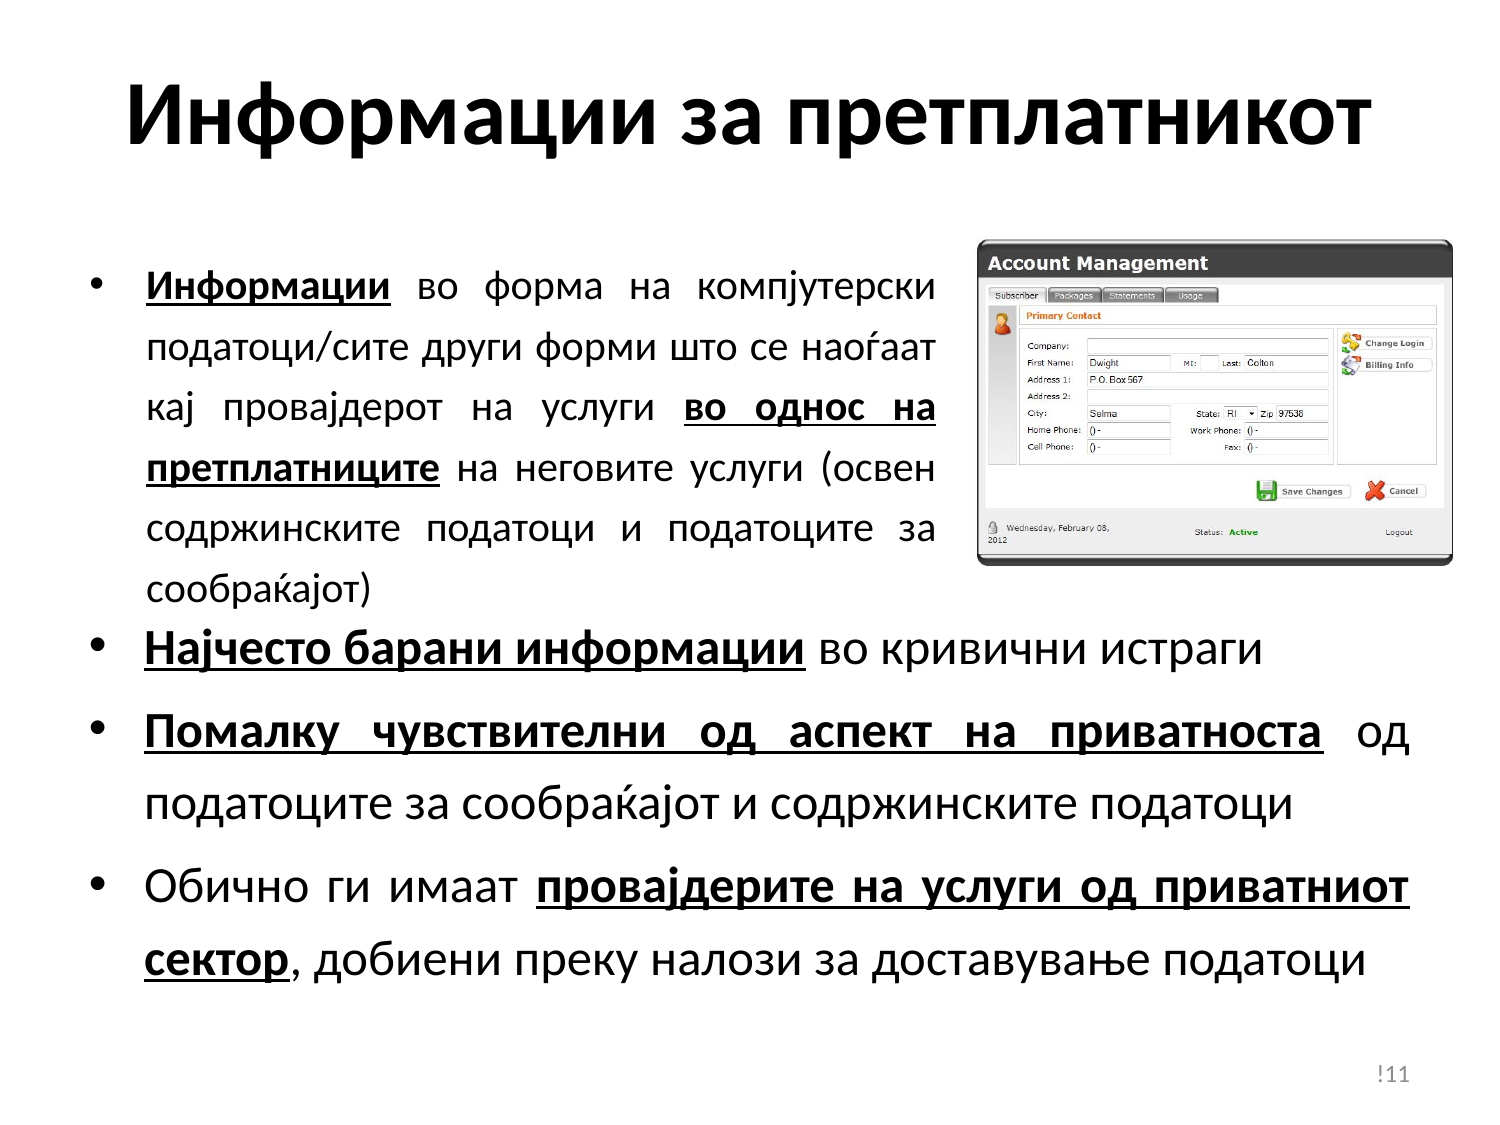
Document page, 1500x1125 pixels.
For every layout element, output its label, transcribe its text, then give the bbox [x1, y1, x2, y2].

title Информации за претплатникот [75, 45, 1425, 233]
text_box Информации во форма на компјутерски податоци/сите други форми што се наоѓаат кај провајдерот на услуги во однос на претплатниците на неговите услуги (освен содржинските податоци и податоците за сообраќајот) [74, 240, 952, 627]
slide_number !11 [1074, 1042, 1425, 1103]
picture [972, 235, 1459, 569]
list Најчесто барани информации во кривични истраги Помалку чувствителни од аспект на приватноста од податоците за сообраќајот и содржинските податоци Обично ги имаат провајдерите на услуги од приватниот сектор, добиени преку налози за доставување податоци [73, 593, 1425, 1050]
